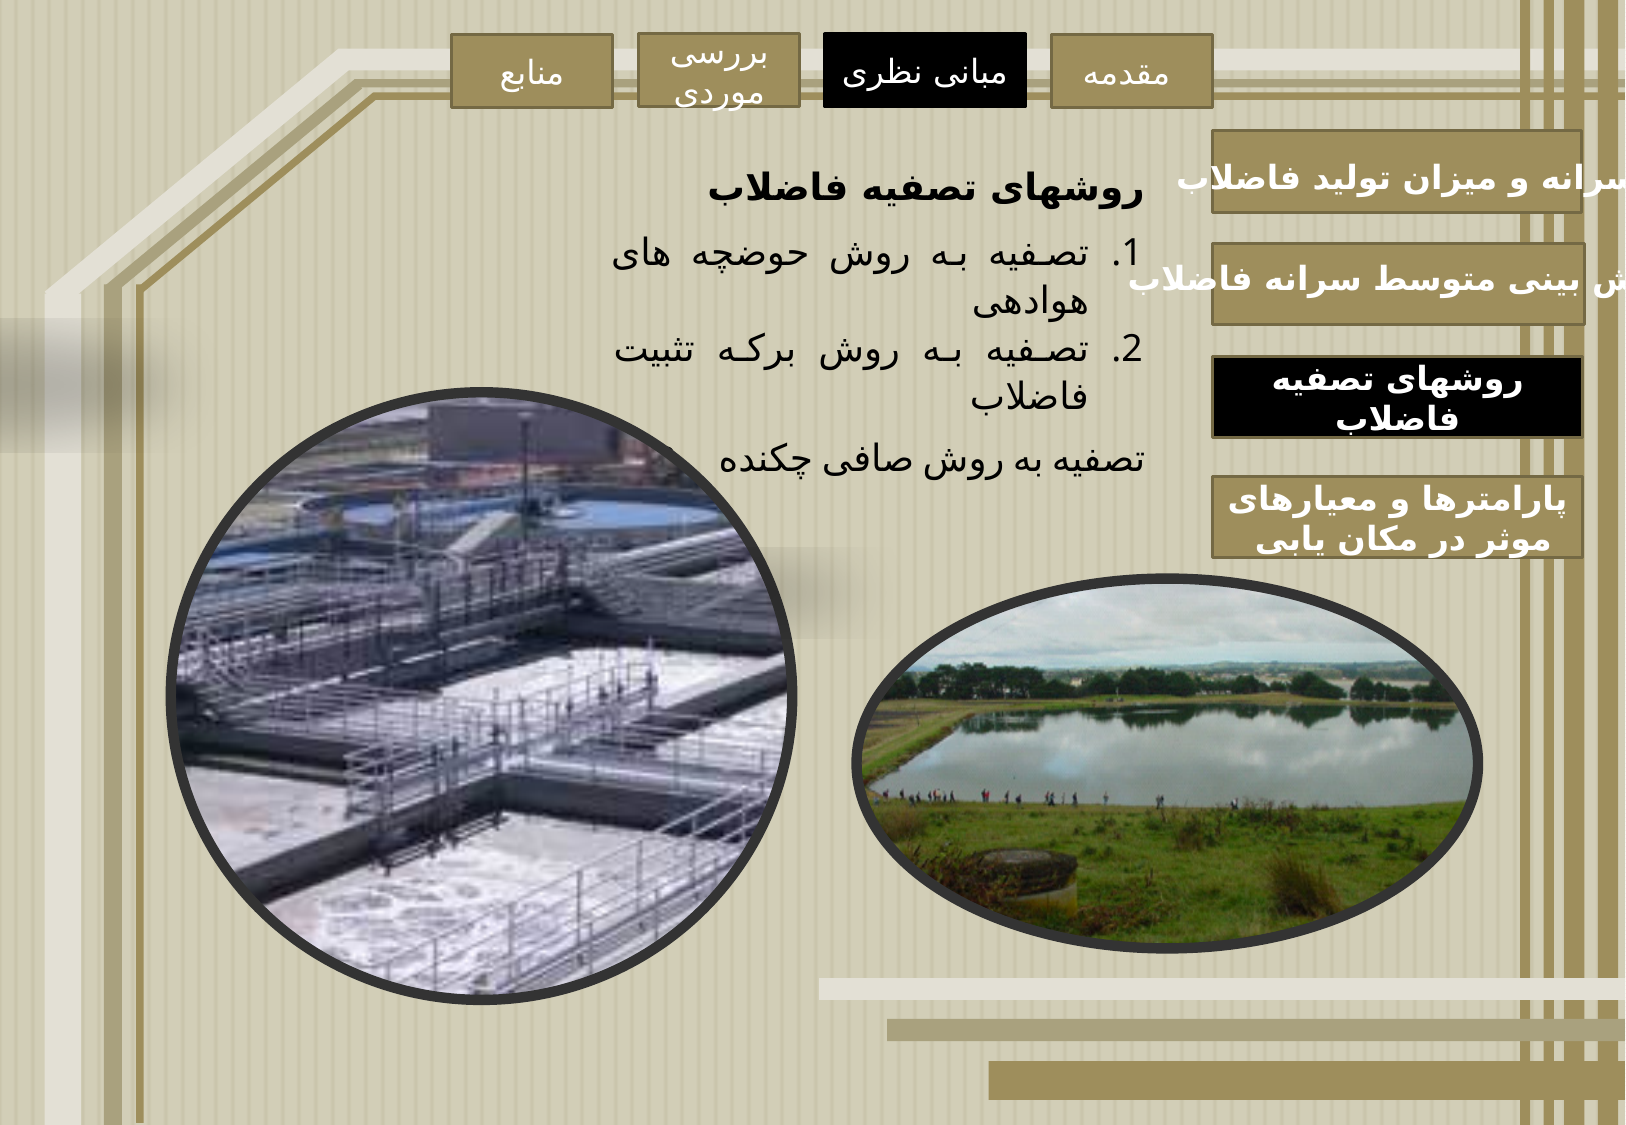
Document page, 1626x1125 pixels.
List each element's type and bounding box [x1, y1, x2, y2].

picture [856, 578, 1479, 949]
picture [170, 391, 793, 1001]
text_box [8, 0, 1625, 1125]
